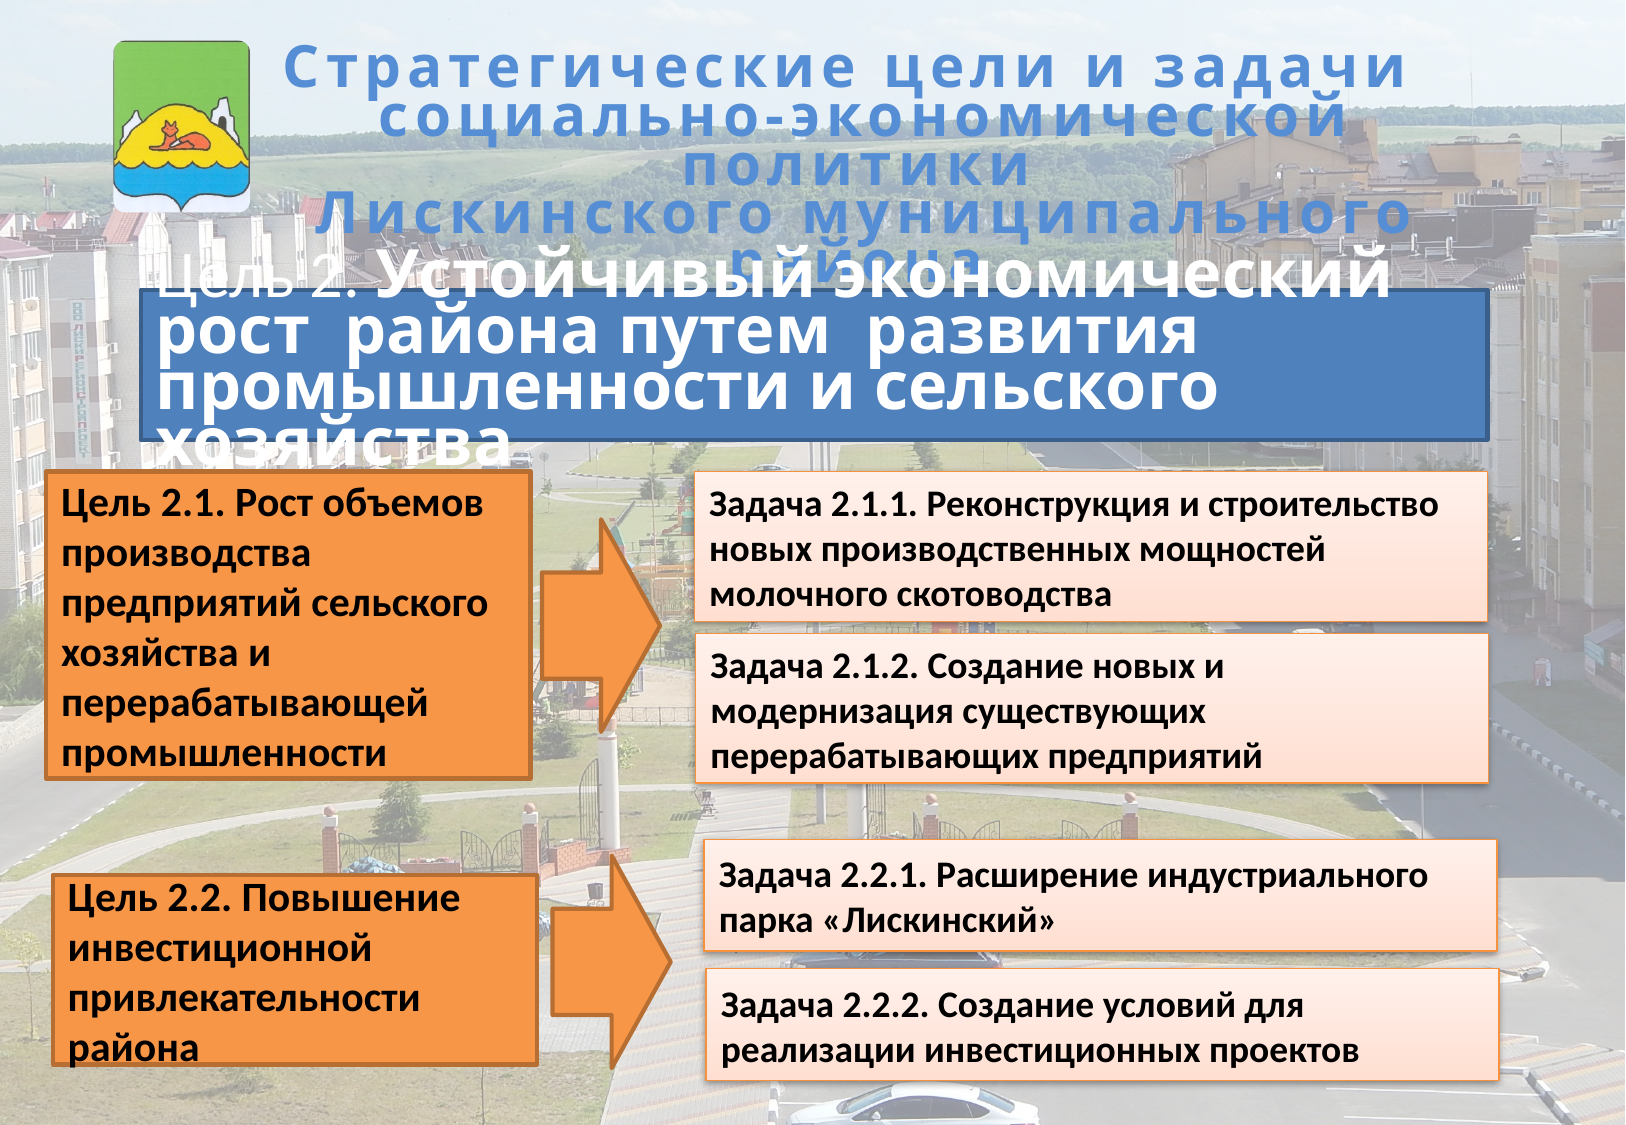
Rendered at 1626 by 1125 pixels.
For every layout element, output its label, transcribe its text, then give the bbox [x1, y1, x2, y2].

text_box [539, 517, 662, 734]
text_box Цель 2.2. Повышение инвестиционной привлекательности района [51, 873, 539, 1067]
text_box Стратегические цели и задачи социально-экономической политики Лискинского муниципального района на период до 2035 года [181, 40, 1553, 350]
text_box Задача 2.2.2. Создание условий для реализации инвестиционных проектов [705, 968, 1500, 1081]
text_box [550, 853, 673, 1071]
text_box Цель 2.1. Рост объемов производства предприятий сельского хозяйства и перерабатывающей промышленности [44, 469, 533, 781]
picture [113, 40, 251, 213]
text_box Задача 2.1.1. Реконструкция и строительство новых производственных мощностей молочного скотоводства [694, 471, 1488, 622]
text_box Задача 2.1.2. Создание новых и модернизация существующих перерабатывающих предприятий [695, 633, 1489, 784]
text_box Цель 2. Устойчивый экономический рост района путем развития промышленности и сельского хозяйства [139, 288, 1490, 442]
text_box Задача 2.2.1. Расширение индустриального парка «Лискинский» [703, 839, 1498, 952]
table_cell [0, 0, 1625, 1125]
